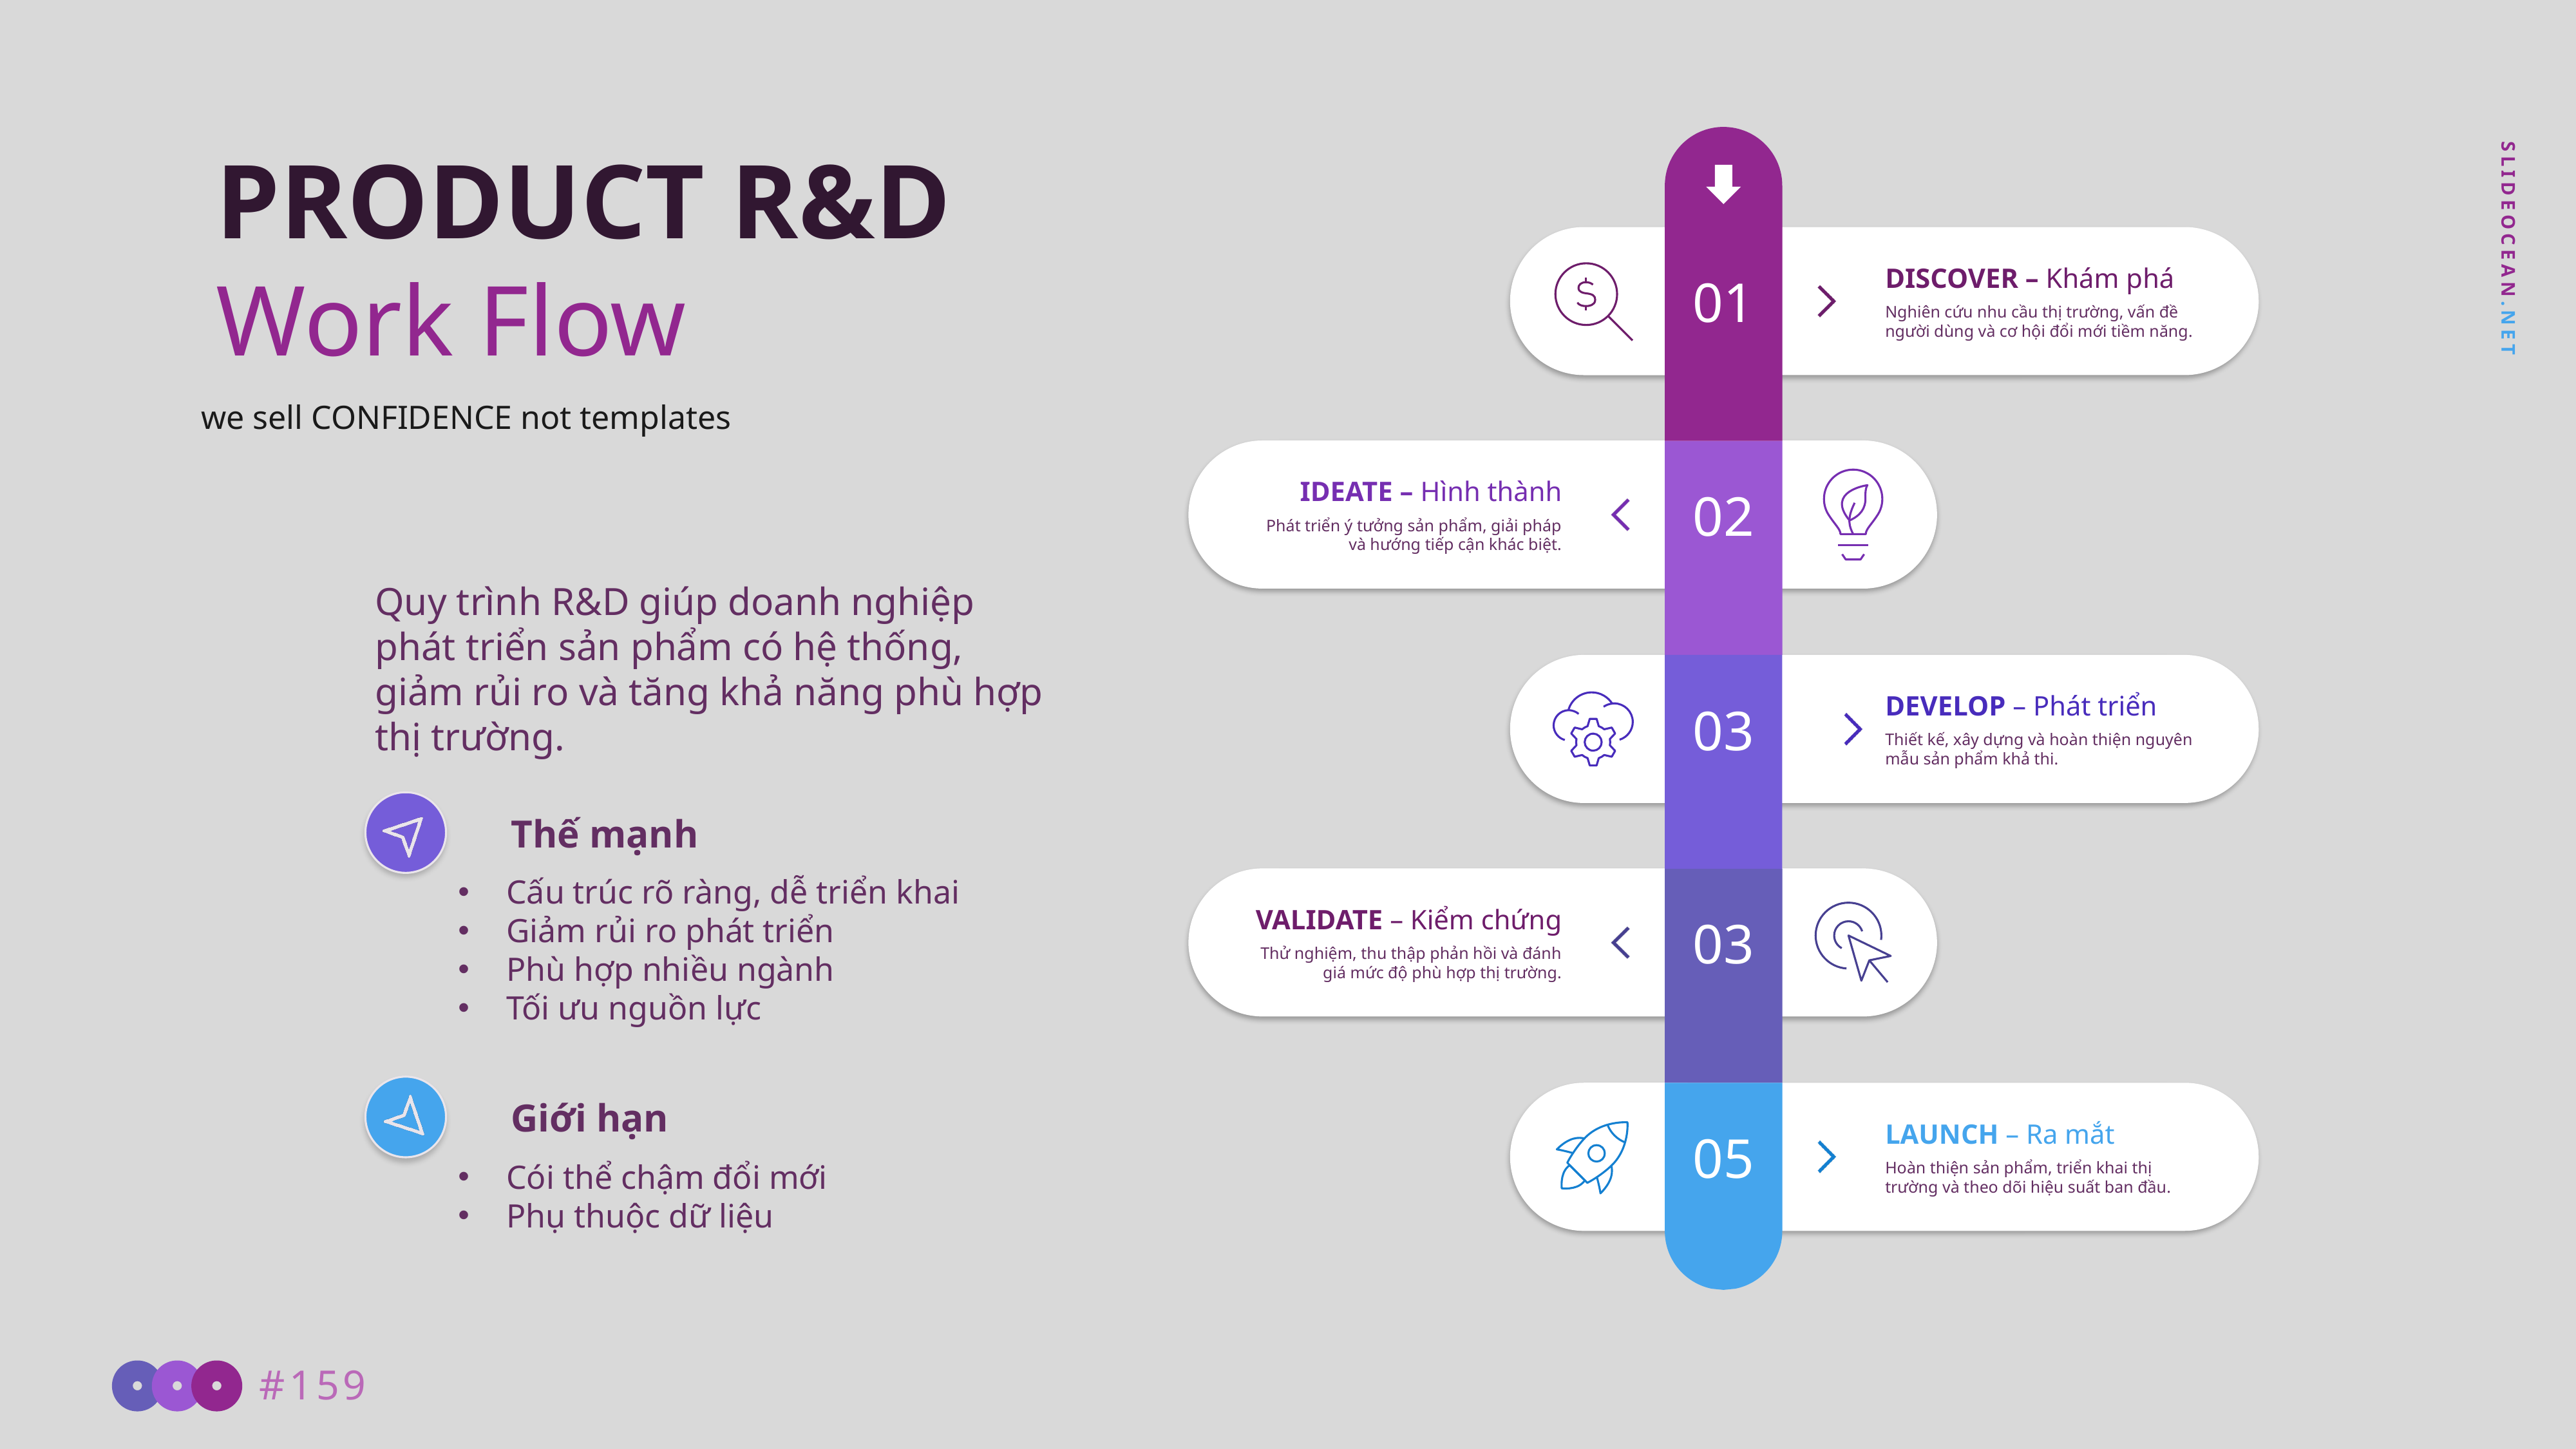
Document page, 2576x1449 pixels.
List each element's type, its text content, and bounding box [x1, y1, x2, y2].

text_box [1875, 256, 2211, 346]
picture [1593, 914, 1648, 971]
text_box [1783, 439, 1938, 590]
text_box [1557, 1122, 1628, 1194]
text_box [1783, 225, 2260, 377]
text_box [1875, 683, 2211, 774]
text_box [1783, 867, 1938, 1018]
text_box Quy trình R&D giúp doanh nghiệp phát triển sản phẩm có hệ thống, giảm rủi ro và tăng khả năng phù hợp thị trường. [365, 573, 1066, 763]
text_box Giới hạn [501, 1090, 929, 1144]
text_box Cấu trúc rõ ràng, dễ triển khai Giảm rủi ro phát triển Phù hợp nhiều ngành Tối ưu nguồn lực [448, 867, 1080, 1031]
text_box [1509, 1081, 1664, 1232]
text_box [1187, 867, 1664, 1018]
text_box [1815, 902, 1891, 983]
text_box #159 [259, 1359, 436, 1408]
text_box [1236, 469, 1572, 560]
text_box [1553, 692, 1633, 766]
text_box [365, 1076, 447, 1158]
text_box Cói thể chậm đổi mới Phụ thuộc dữ liệu [448, 1152, 1080, 1239]
picture [1799, 1129, 1855, 1185]
text_box [1783, 654, 2260, 804]
text_box [1509, 225, 1664, 377]
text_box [1236, 897, 1572, 988]
text_box [1555, 263, 1633, 341]
text_box [1509, 654, 1664, 804]
text_box [1187, 439, 1664, 590]
picture [1825, 701, 1881, 757]
picture [1593, 487, 1648, 542]
text_box [1824, 469, 1882, 535]
text_box we sell CONFIDENCE not templates [191, 392, 741, 440]
text_box Thế mạnh [501, 805, 929, 860]
picture [1799, 273, 1855, 329]
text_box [365, 791, 447, 873]
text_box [1875, 1112, 2211, 1202]
text_box [1783, 1081, 2260, 1232]
text_box PRODUCT R&D Work Flow [206, 131, 961, 380]
text_box [1842, 554, 1864, 560]
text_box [1664, 126, 1783, 1291]
